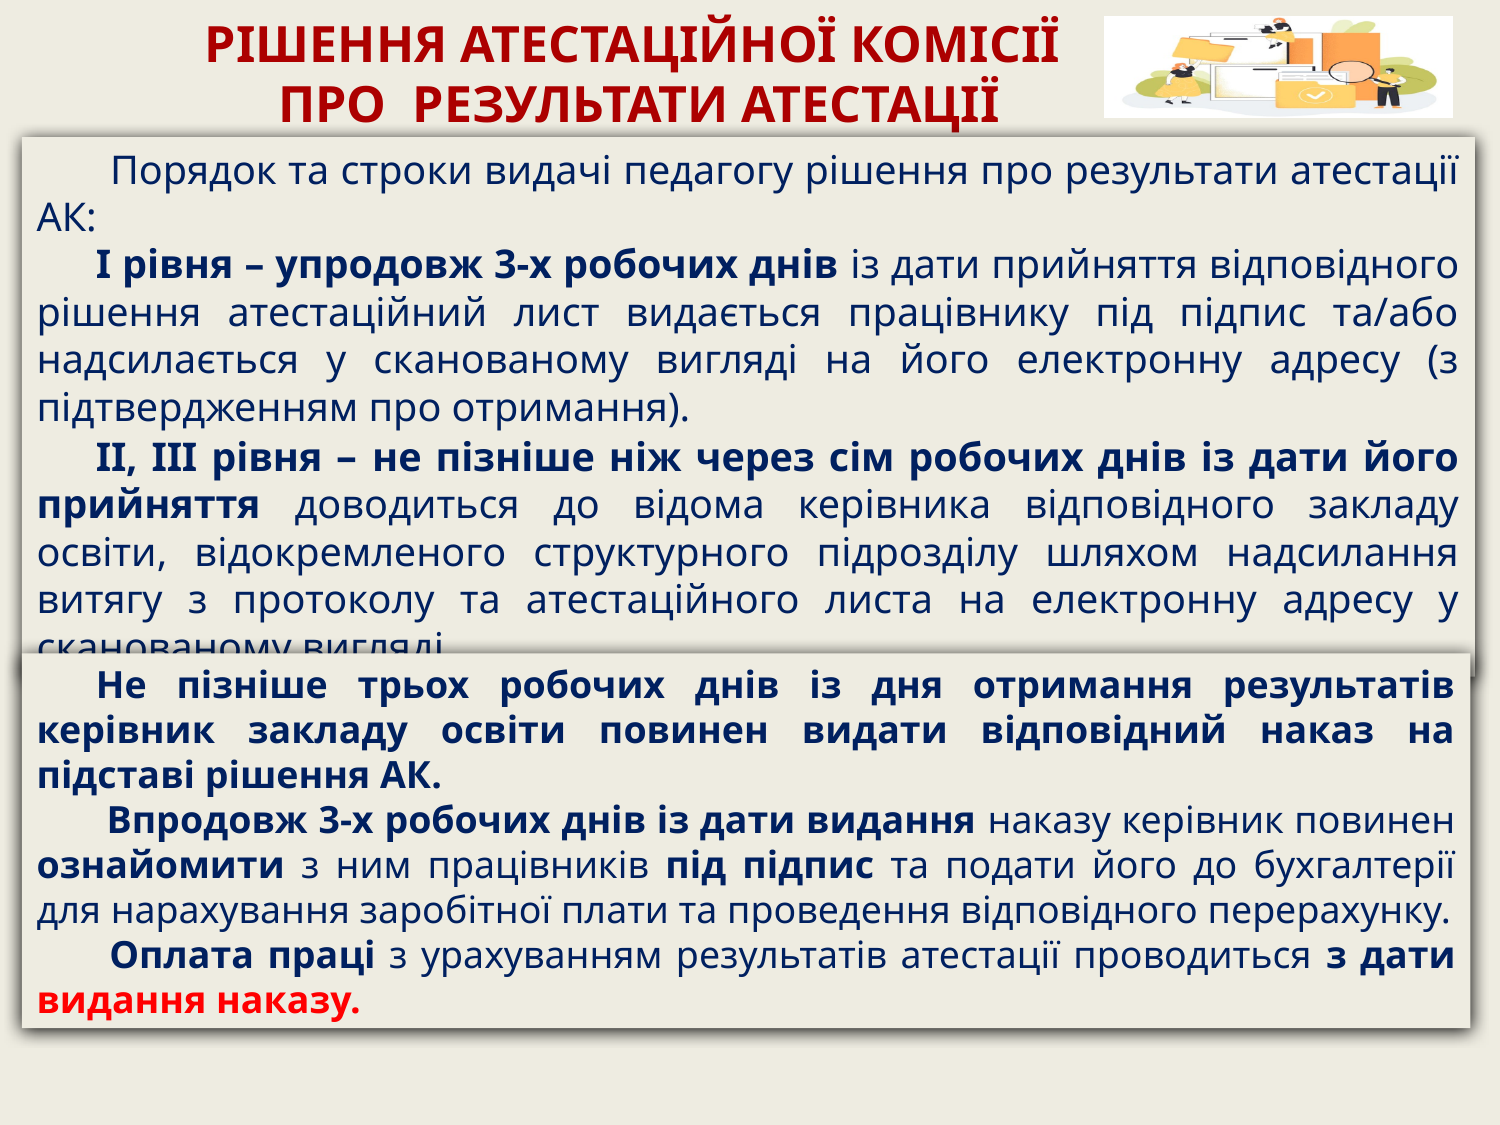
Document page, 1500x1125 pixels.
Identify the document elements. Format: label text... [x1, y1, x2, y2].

text_box Не пізніше трьох робочих днів із дня отримання результатів керівник закладу освіти повинен видати відповідний наказ на підставі рішення АК. Впродовж 3-х робочих днів із дати видання наказу керівник повинен ознайомити з ним працівників під підпис та подати його до бухгалтерії для нарахування заробітної плати та проведення відповідного перерахунку. Оплата праці з урахуванням результатів атестації проводиться з дати видання наказу. [21, 653, 1471, 1029]
text_box Порядок та строки видачі педагогу рішення про результати атестації АК: І рівня – упродовж 3-х робочих днів із дати прийняття відповідного рішення атестаційний лист видається працівнику під підпис та/або надсилається у сканованому вигляді на його електронну адресу (з підтвердженням про отримання). ІІ, ІІІ рівня – не пізніше ніж через сім робочих днів із дати його прийняття доводиться до відома керівника відповідного закладу освіти, відокремленого структурного підрозділу шляхом надсилання витягу з протоколу та атестаційного листа на електронну адресу у сканованому вигляді... [21, 137, 1475, 642]
title РІШЕННЯ АТЕСТАЦІЙНОЇ КОМІСІЇ ПРО РЕЗУЛЬТАТИ АТЕСТАЦІЇ [17, 4, 1248, 121]
picture [1104, 16, 1454, 119]
